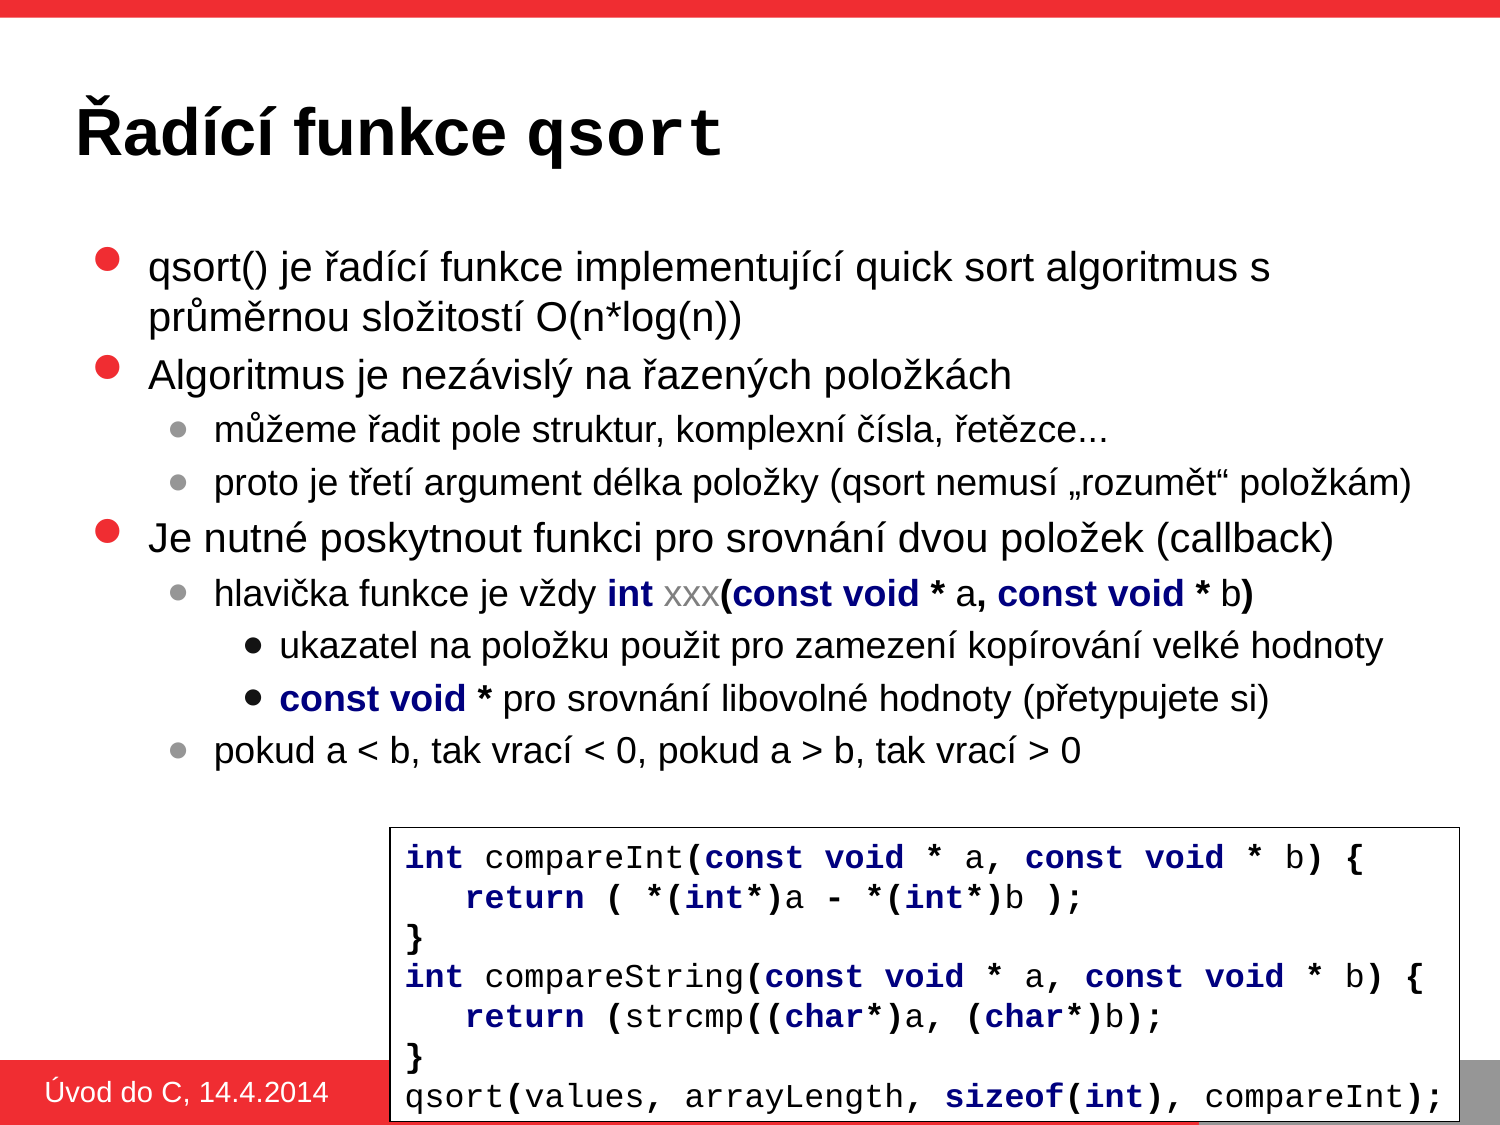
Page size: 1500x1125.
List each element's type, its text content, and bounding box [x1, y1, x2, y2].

title Řadící funkce qsort [75, 45, 1471, 208]
text_box int compareInt(const void * a, const void * b) { return ( *(int*)a - *(int*)b ); } int compareString(const void * a, const void * b) { return (strcmp((char*)a, (char*)b); } qsort(values, arrayLength, sizeof(int), compareInt); [389, 827, 1460, 1122]
footer Úvod do C, 14.4.2014 [29, 1065, 1199, 1125]
list qsort() je řadící funkce implementující quick sort algoritmus s průměrnou složitostí O(n*log(n)) Algoritmus je nezávislý na řazených položkách můžeme řadit pole struktur, komplexní čísla, řetězce... proto je třetí argument délka položky (qsort nemusí „rozumět“ položkám) Je nutné poskytnout funkci pro srovnání dvou položek (callback) hlavička funkce je vždy int xxx(const void * a, const void * b) ukazatel na položku použit pro zamezení kopírování velké hodnoty const void * pro srovnání libovolné hodnoty (přetypujete si) pokud a < b, tak vrací < 0, pokud a > b, tak vrací > 0 [76, 231, 1459, 1024]
